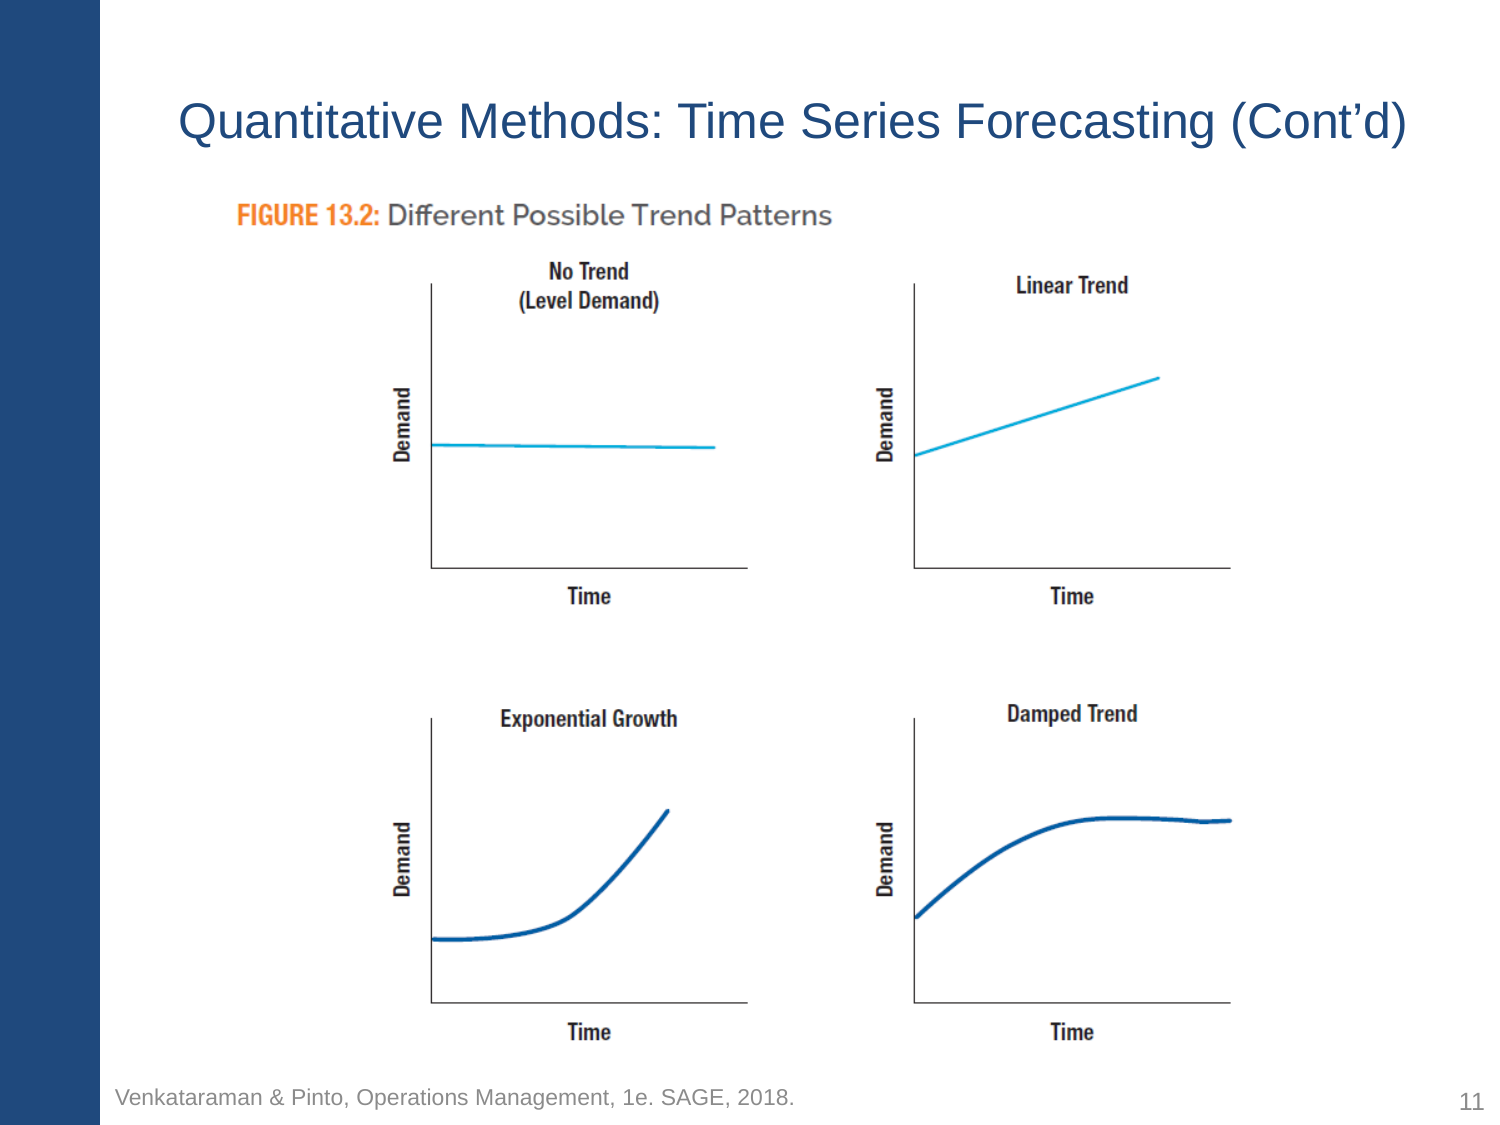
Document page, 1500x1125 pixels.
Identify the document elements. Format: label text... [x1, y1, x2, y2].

title Quantitative Methods: Time Series Forecasting (Cont’d) [162, 24, 1425, 213]
picture [224, 190, 1388, 1059]
footer Venkataraman & Pinto, Operations Management, 1e. SAGE, 2018. [99, 1074, 1250, 1125]
slide_number 11 [1437, 1074, 1500, 1125]
